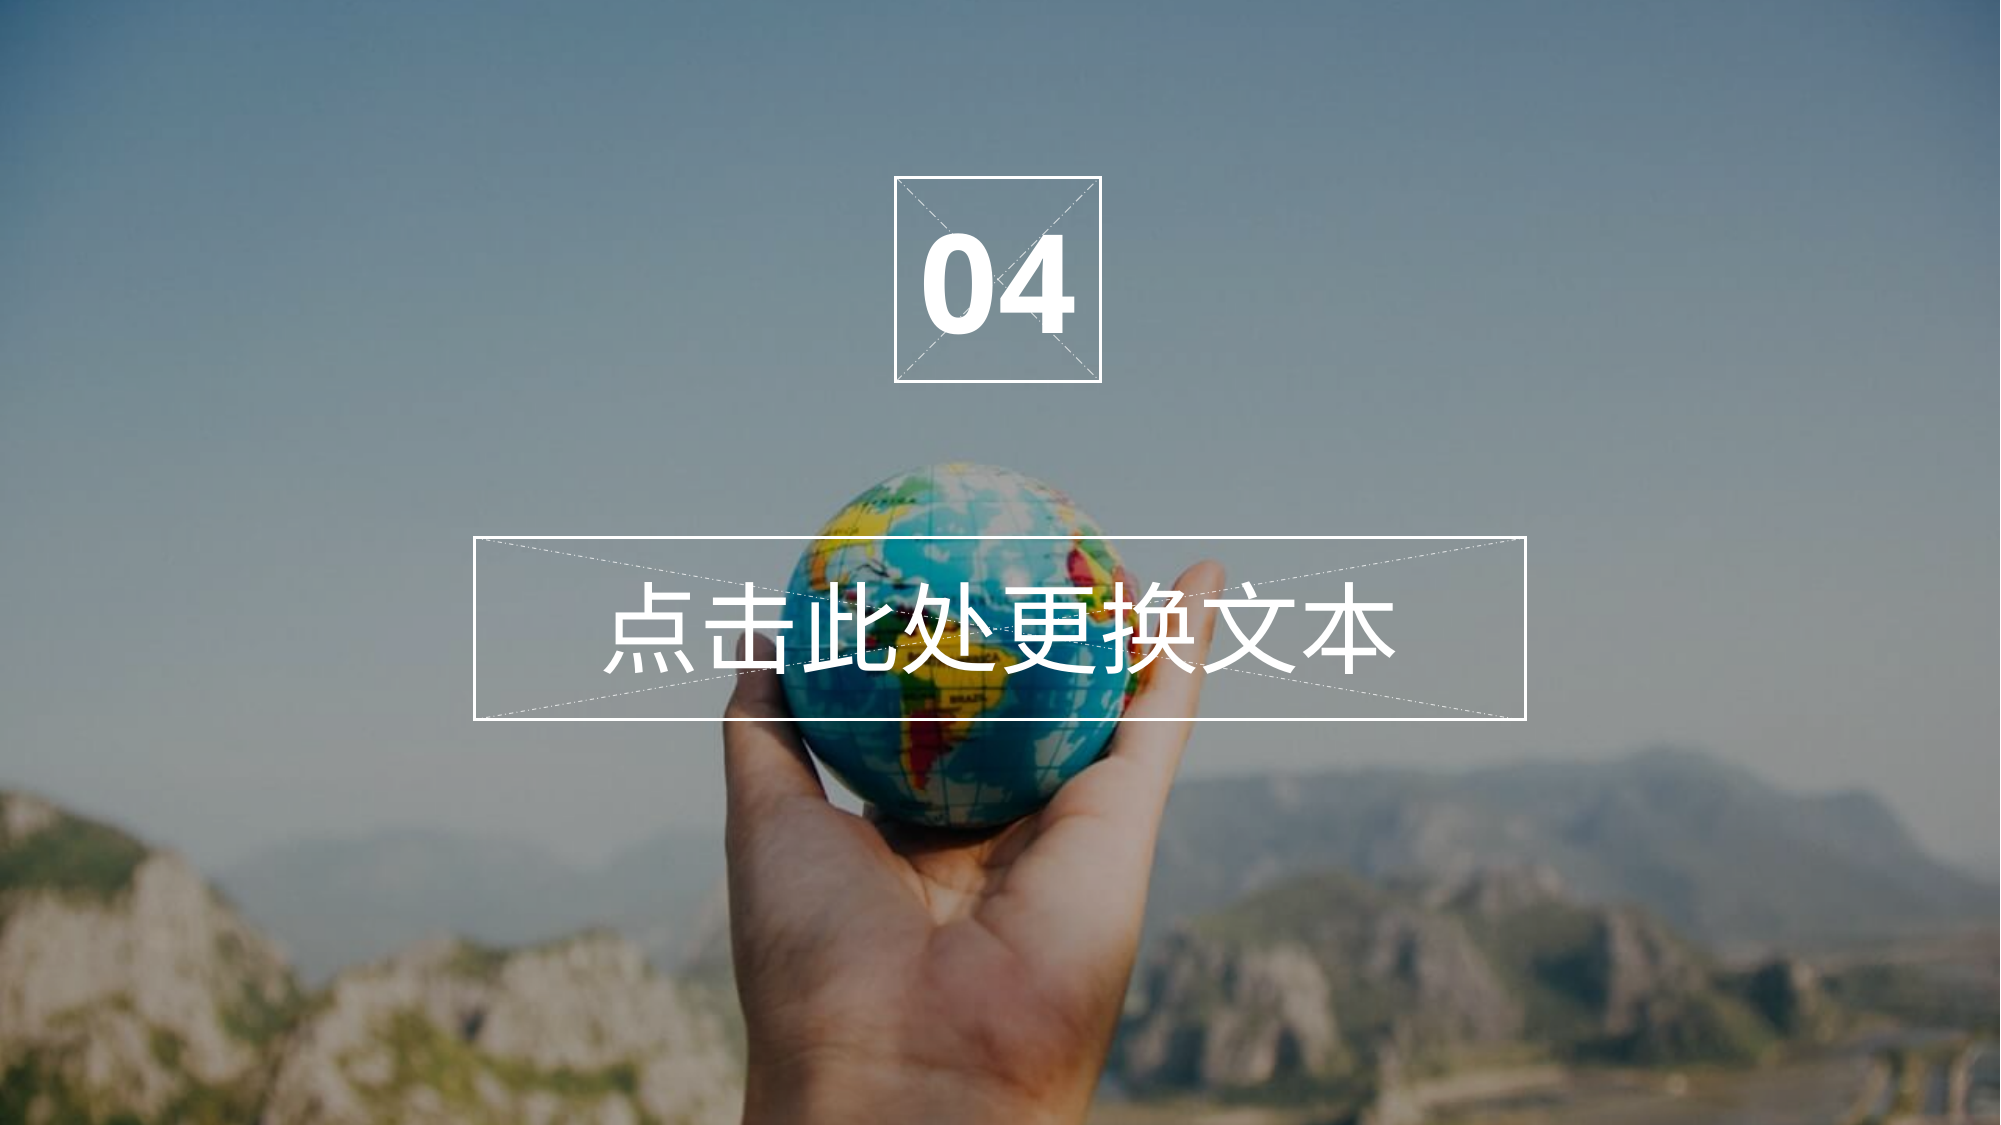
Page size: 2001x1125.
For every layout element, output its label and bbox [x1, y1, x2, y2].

text_box [895, 177, 1101, 382]
picture [0, 0, 2000, 1125]
text_box [474, 537, 1526, 720]
